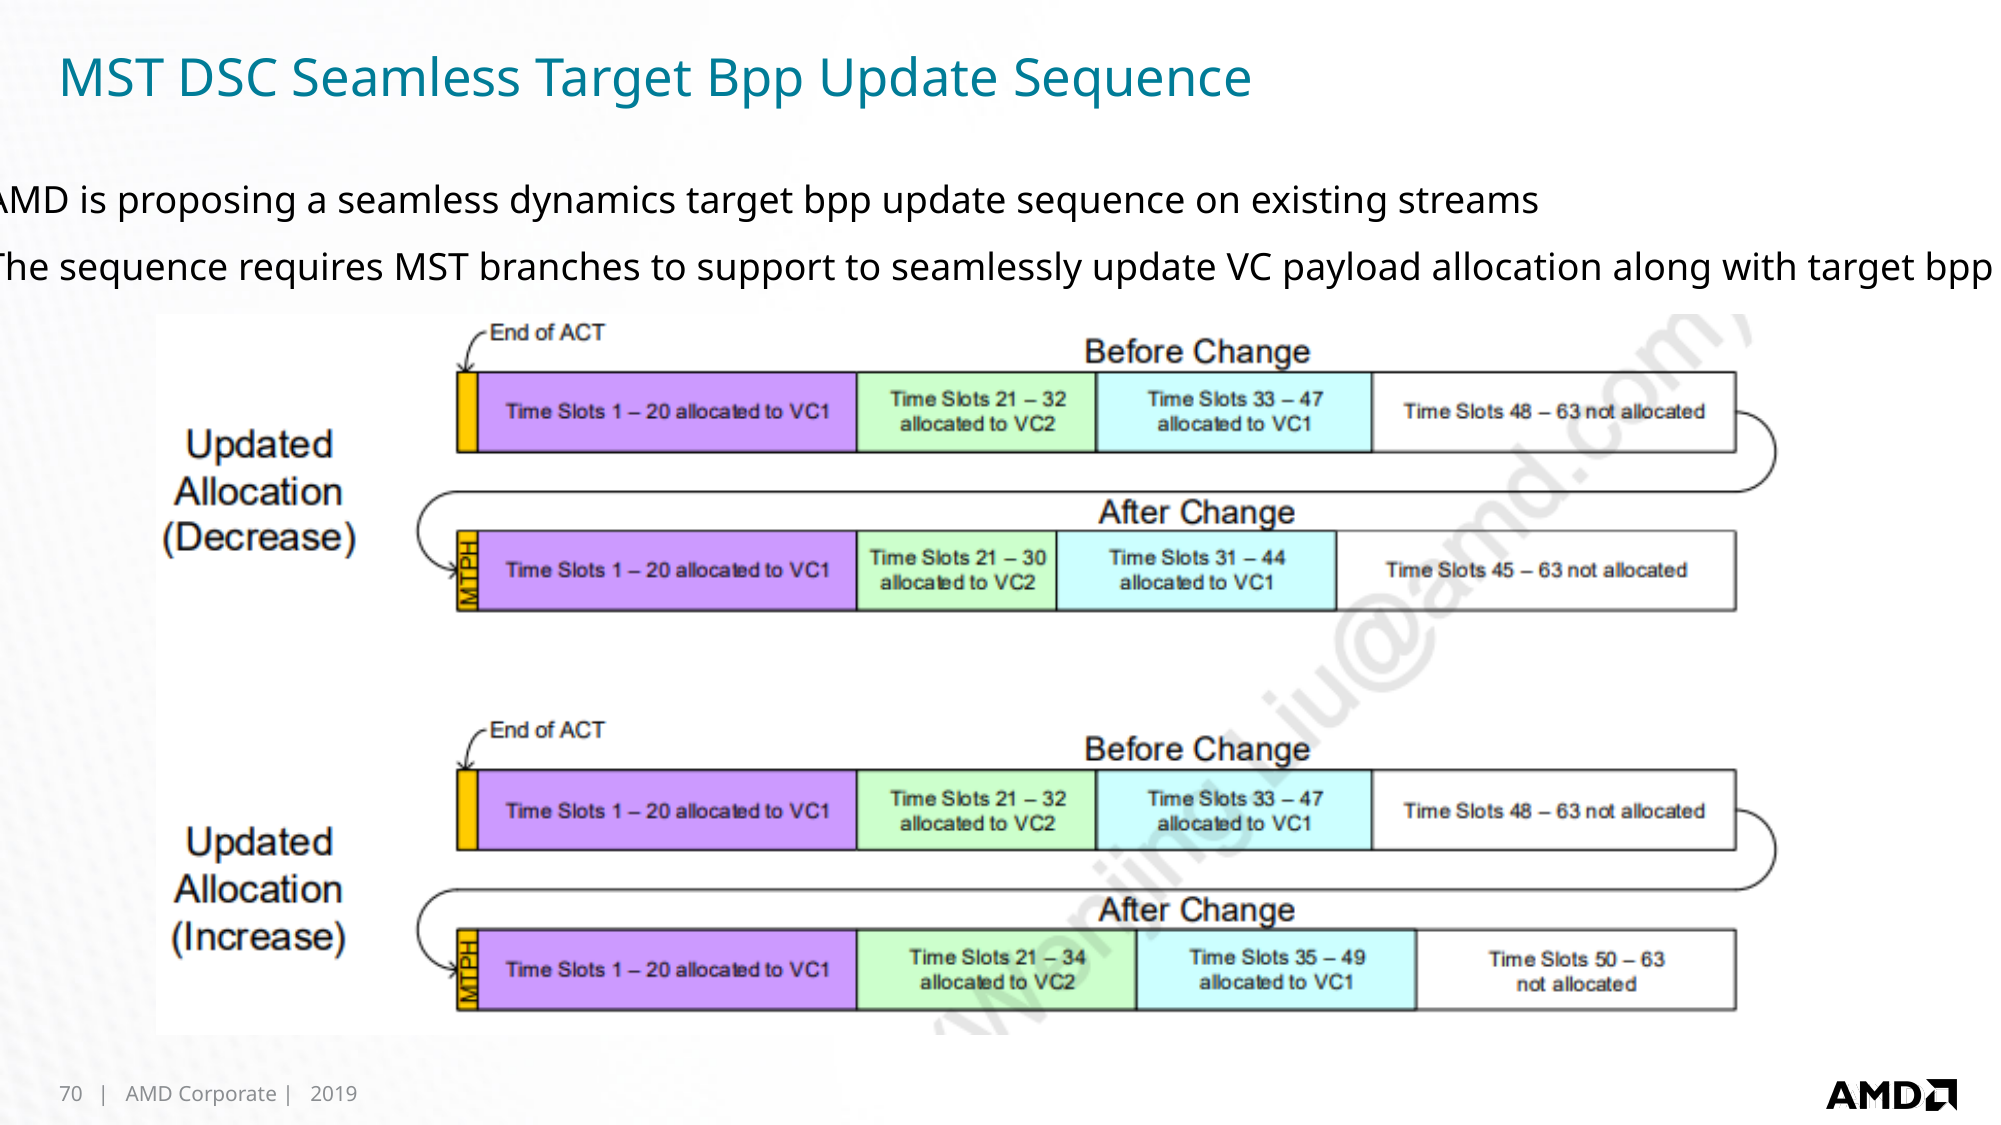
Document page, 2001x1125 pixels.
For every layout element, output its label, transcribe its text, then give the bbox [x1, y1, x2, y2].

title MST DSC Seamless Target Bpp Update Sequence [43, 43, 1957, 116]
text_box AMD is proposing a seamless dynamics target bpp update sequence on existing streams The sequence requires MST branches to support to seamlessly update VC payload allocation along with target bpp update [0, 146, 2000, 296]
picture [0, 296, 2000, 1125]
footer | AMD Corporate | 2019 [98, 1065, 773, 1125]
picture [0, 0, 2000, 146]
slide_number 70 [0, 1065, 98, 1125]
